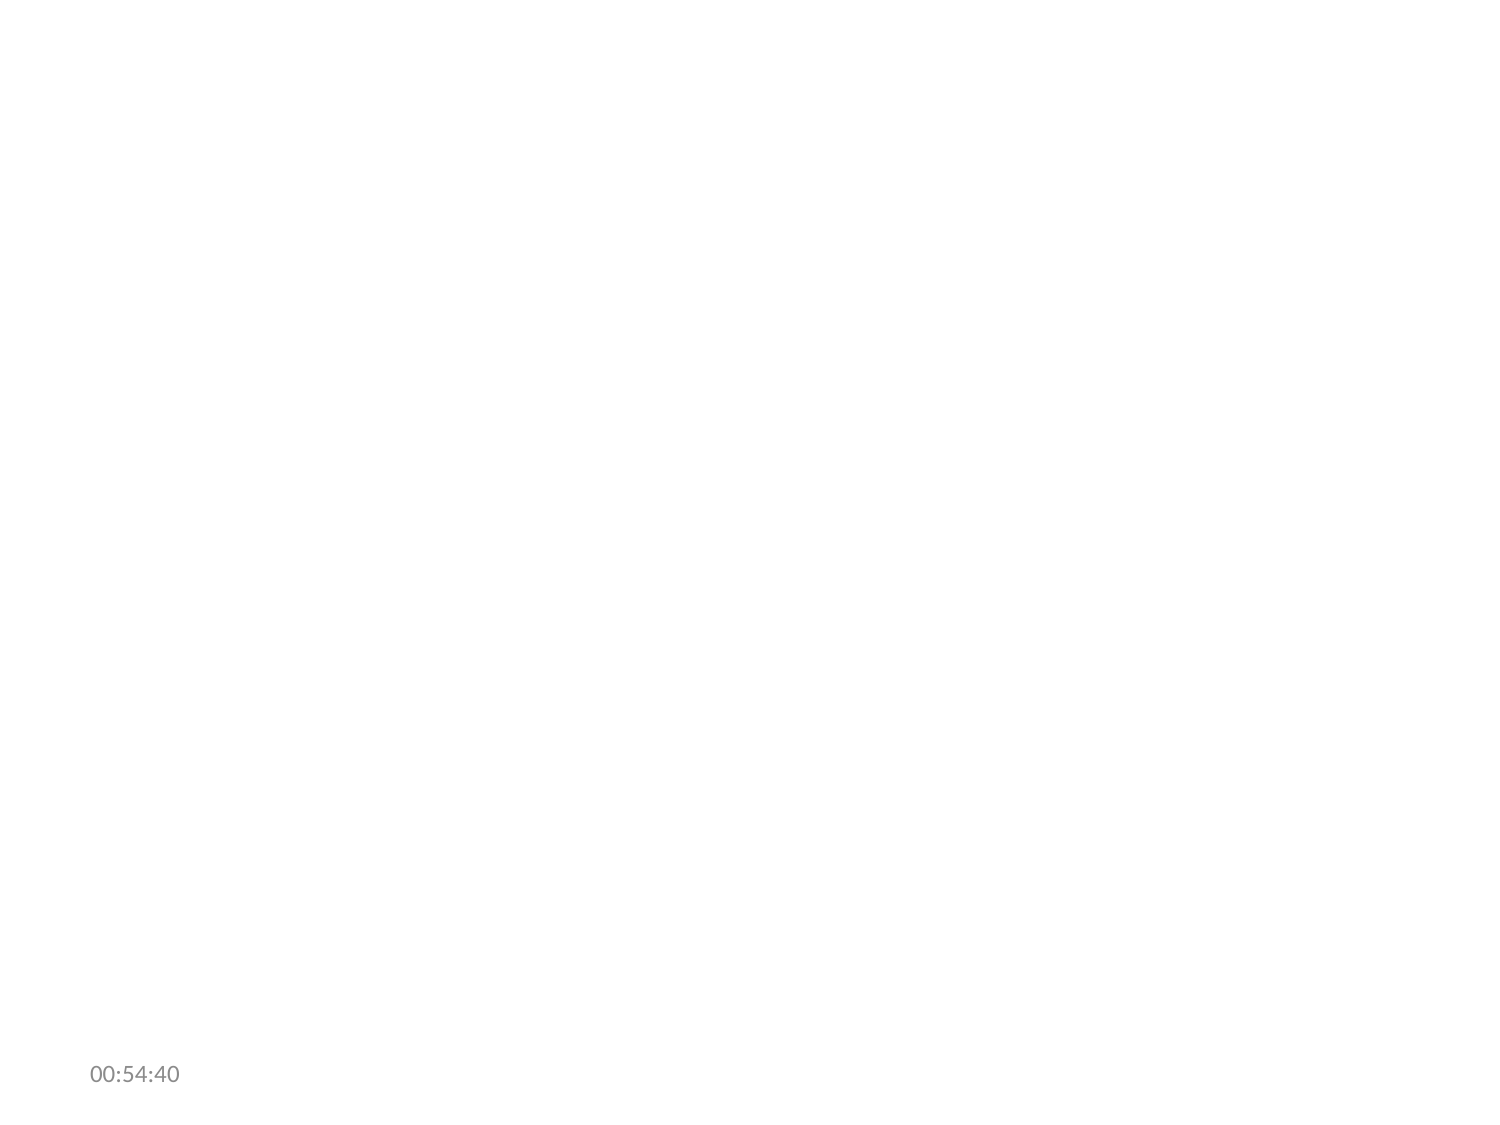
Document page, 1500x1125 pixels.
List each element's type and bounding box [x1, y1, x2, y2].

slide_number [75, 1042, 425, 1103]
